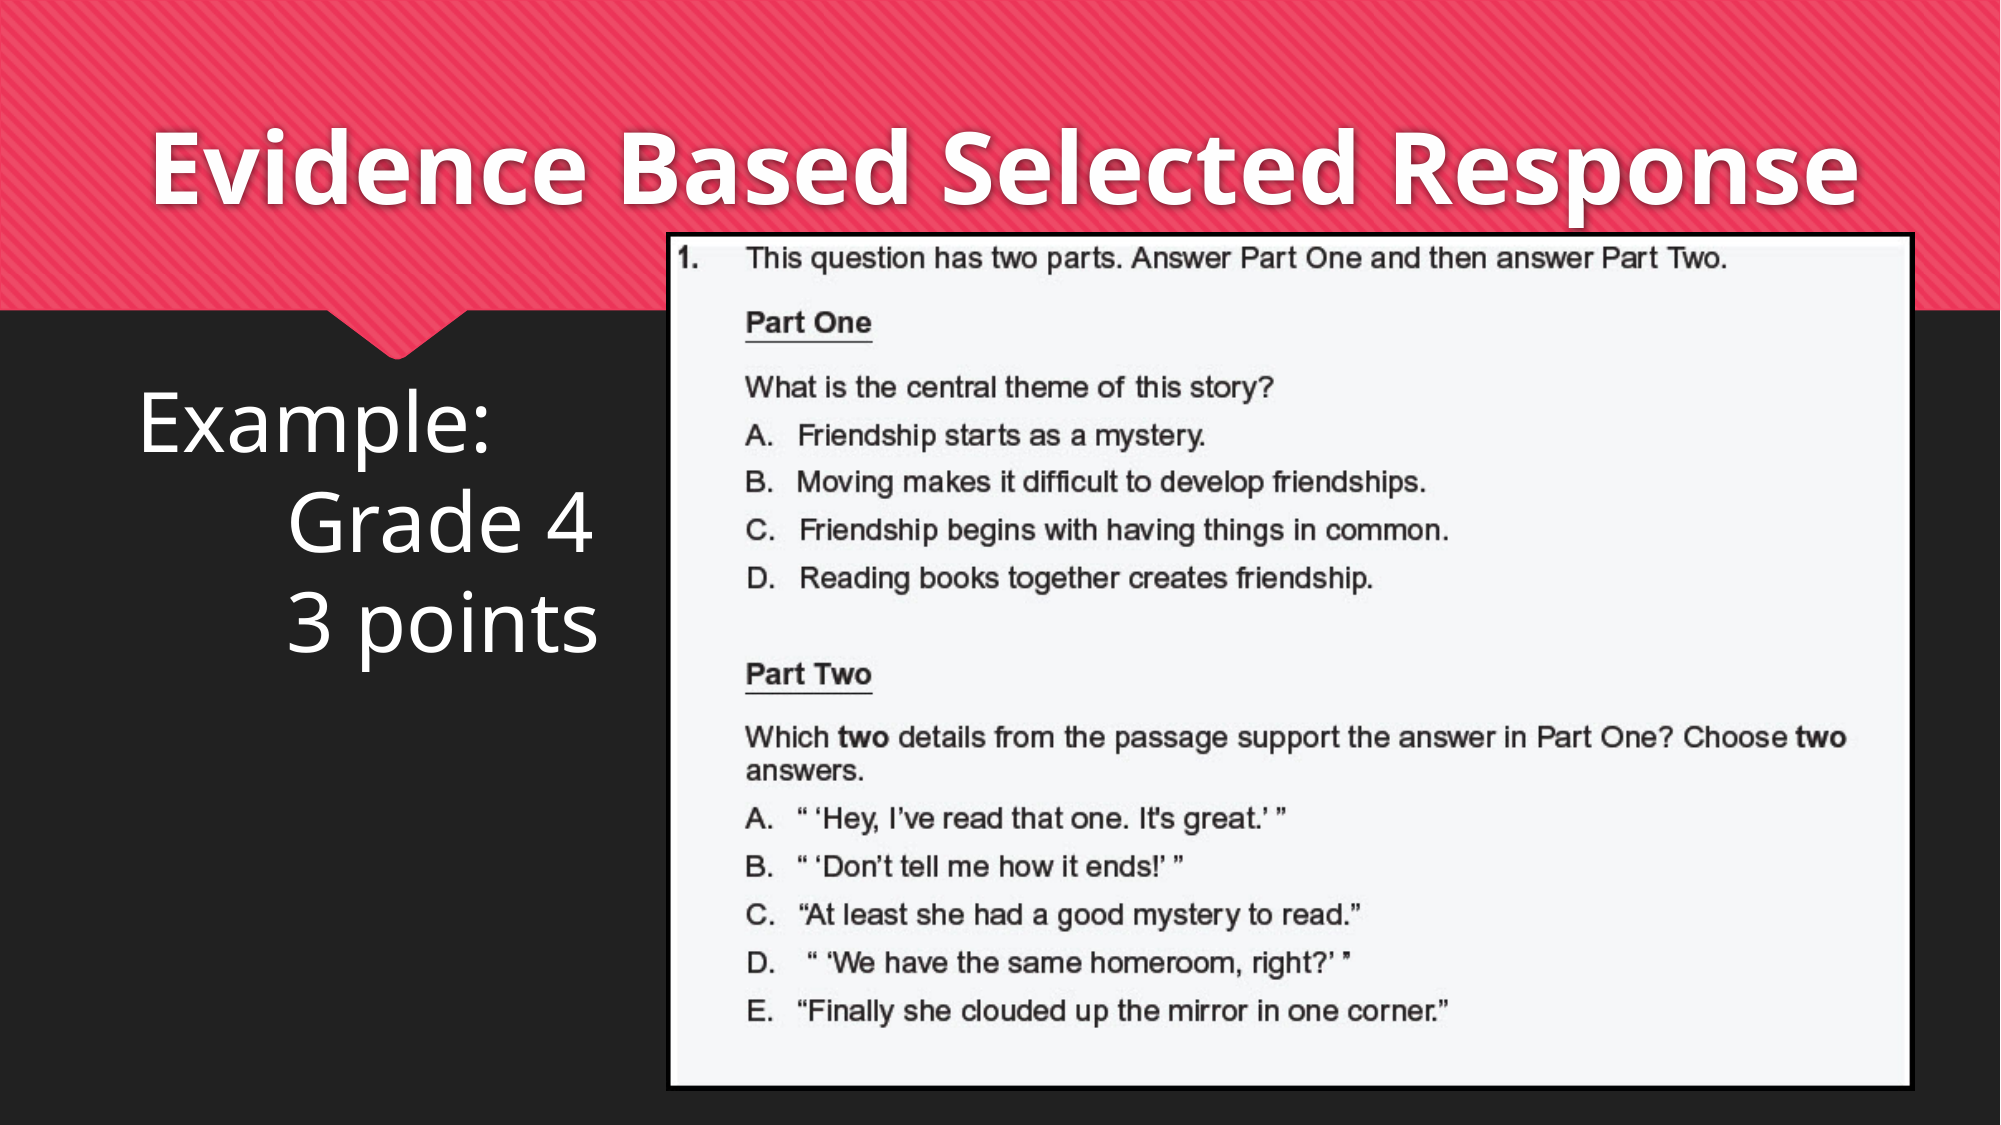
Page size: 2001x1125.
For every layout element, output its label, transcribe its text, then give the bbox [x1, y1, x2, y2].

title Evidence Based Selected Response [132, 73, 1915, 233]
picture [665, 232, 1915, 1091]
text_box Example: Grade 4 3 points [121, 362, 665, 677]
